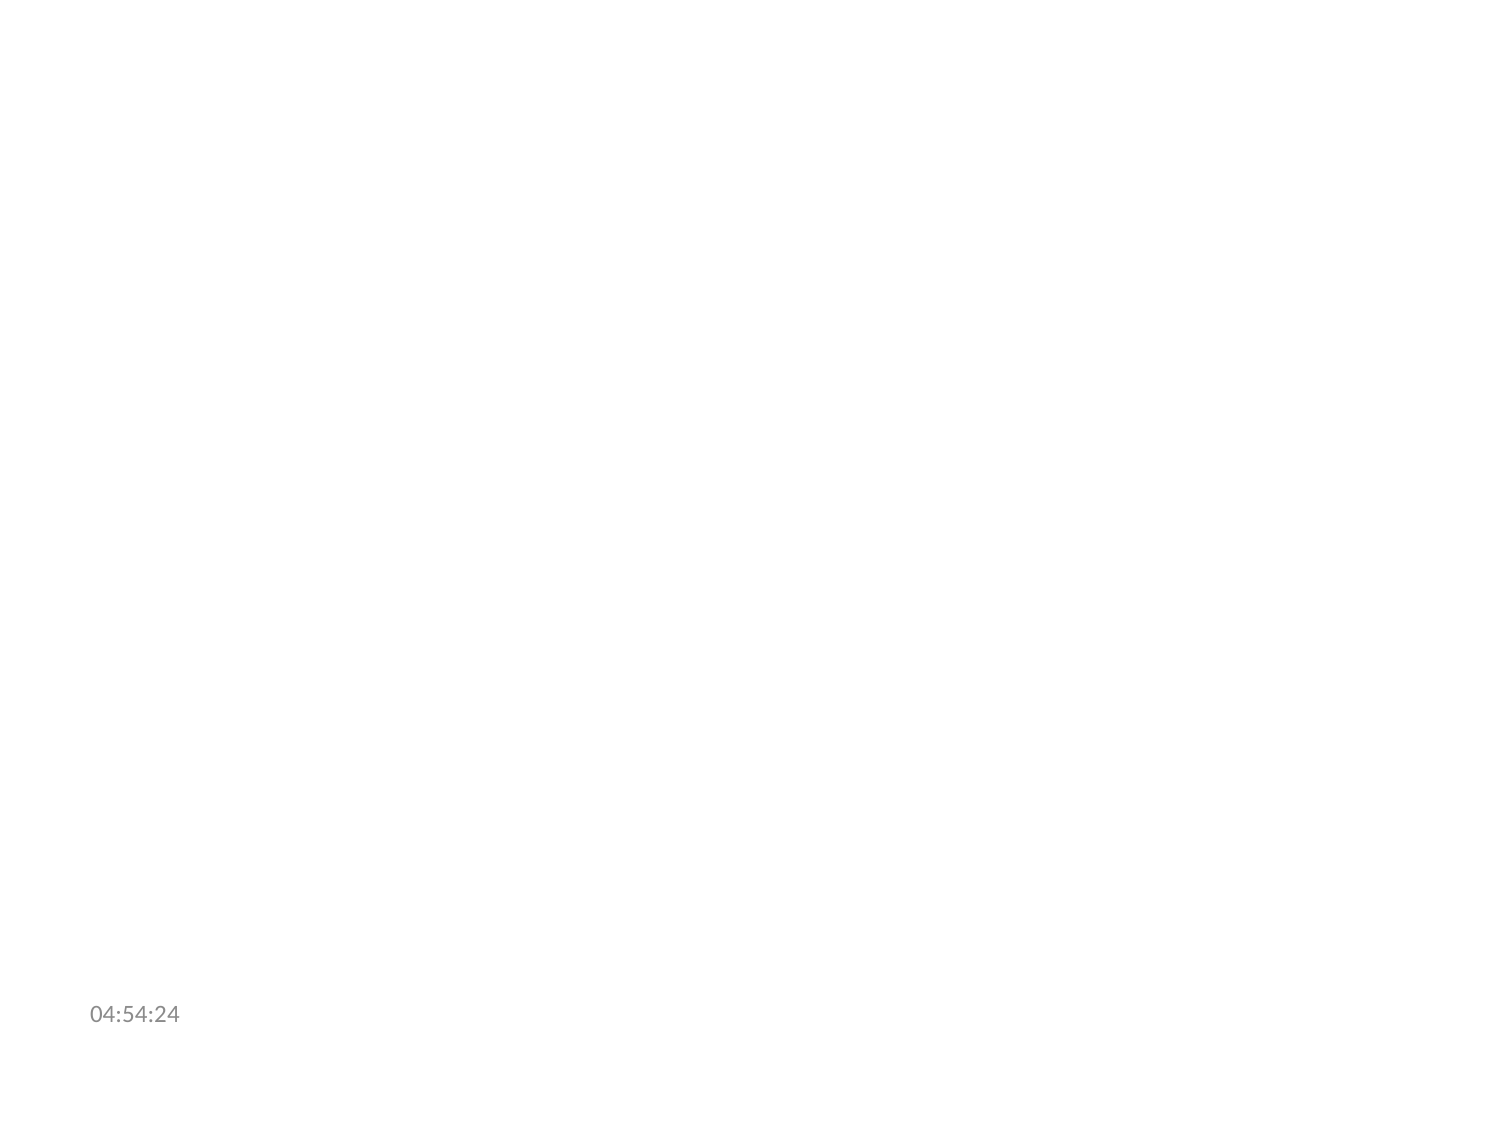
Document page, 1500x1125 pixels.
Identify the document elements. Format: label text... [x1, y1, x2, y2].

text_box 15:35:09 [75, 982, 425, 1043]
